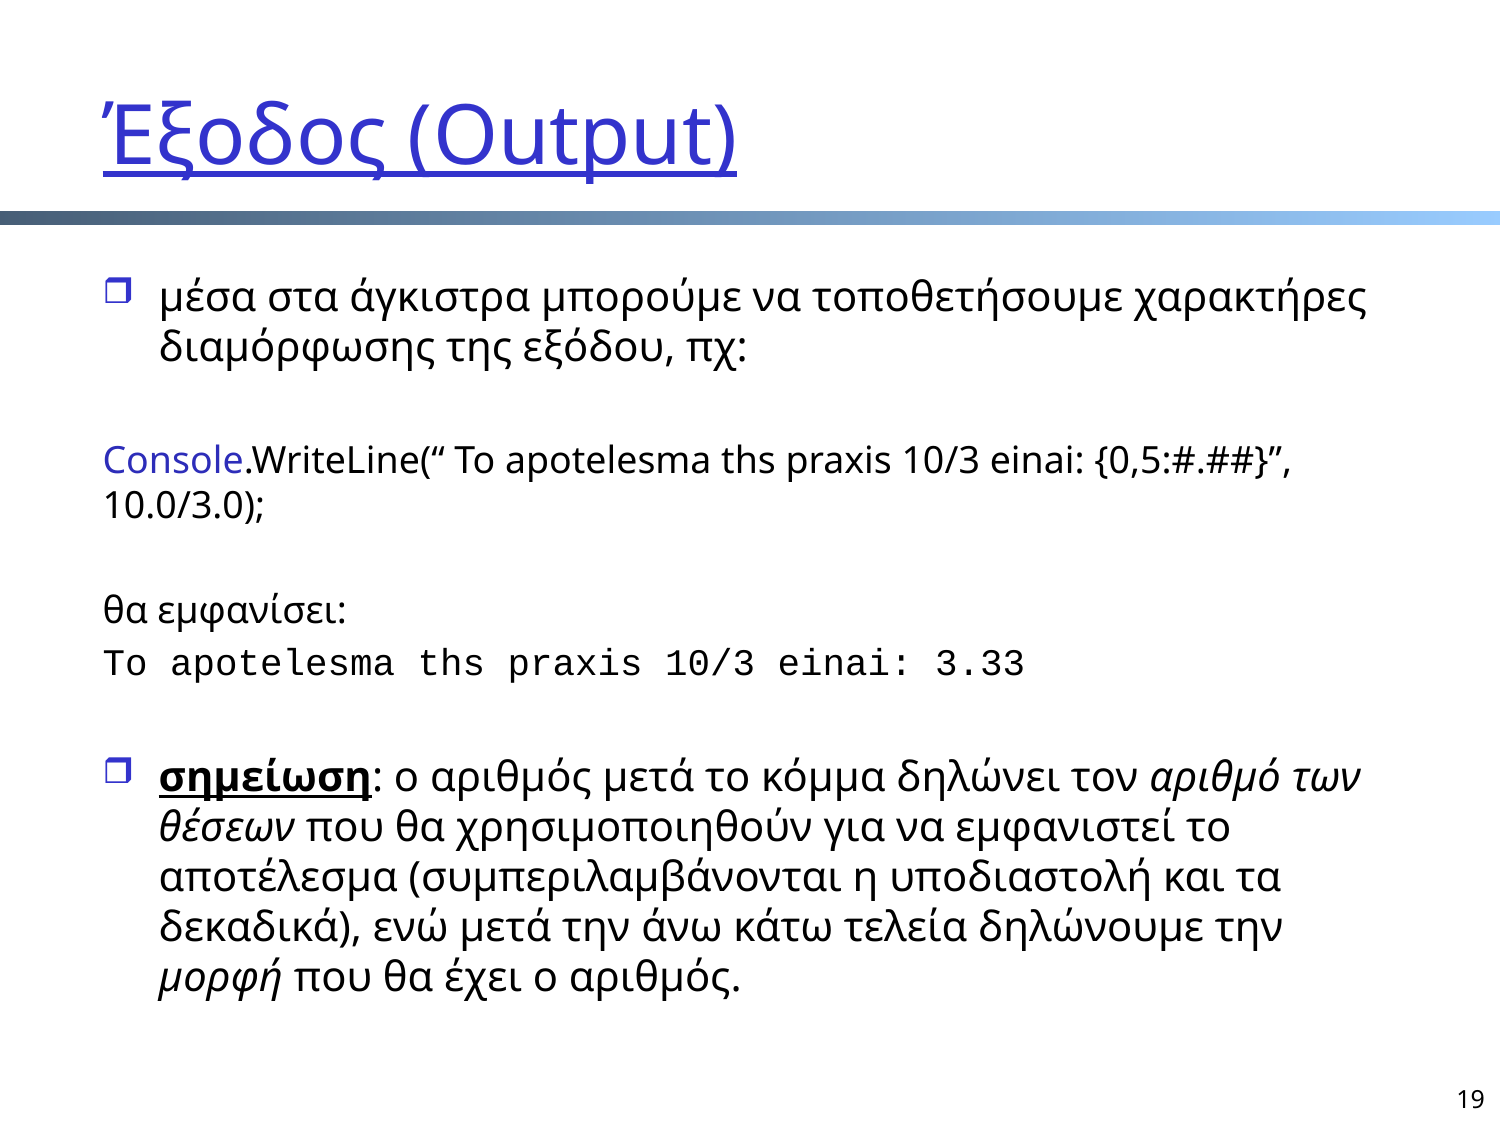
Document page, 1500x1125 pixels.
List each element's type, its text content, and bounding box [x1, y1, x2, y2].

slide_number 19 [1150, 1049, 1500, 1125]
list μέσα στα άγκιστρα μπορούμε να τοποθετήσουμε χαρακτήρες διαμόρφωσης της εξόδου, πχ: Console.WriteLine(“ To apotelesma ths praxis 10/3 einai: {0,5:#.##}”, 10.0/3.0); θα εμφανίσει: To apotelesma ths praxis 10/3 einai: 3.33 σημείωση: ο αριθμός μετά το κόμμα δηλώνει τον αριθμό των θέσεων που θα χρησιμοποιηθούν για να εμφανιστεί το αποτέλεσμα (συμπεριλαμβάνονται η υποδιαστολή και τα δεκαδικά), ενώ μετά την άνω κάτω τελεία δηλώνουμε την μορφή που θα έχει ο αριθμός. [87, 262, 1425, 1025]
title Έξοδος (Output) [87, 37, 1363, 225]
